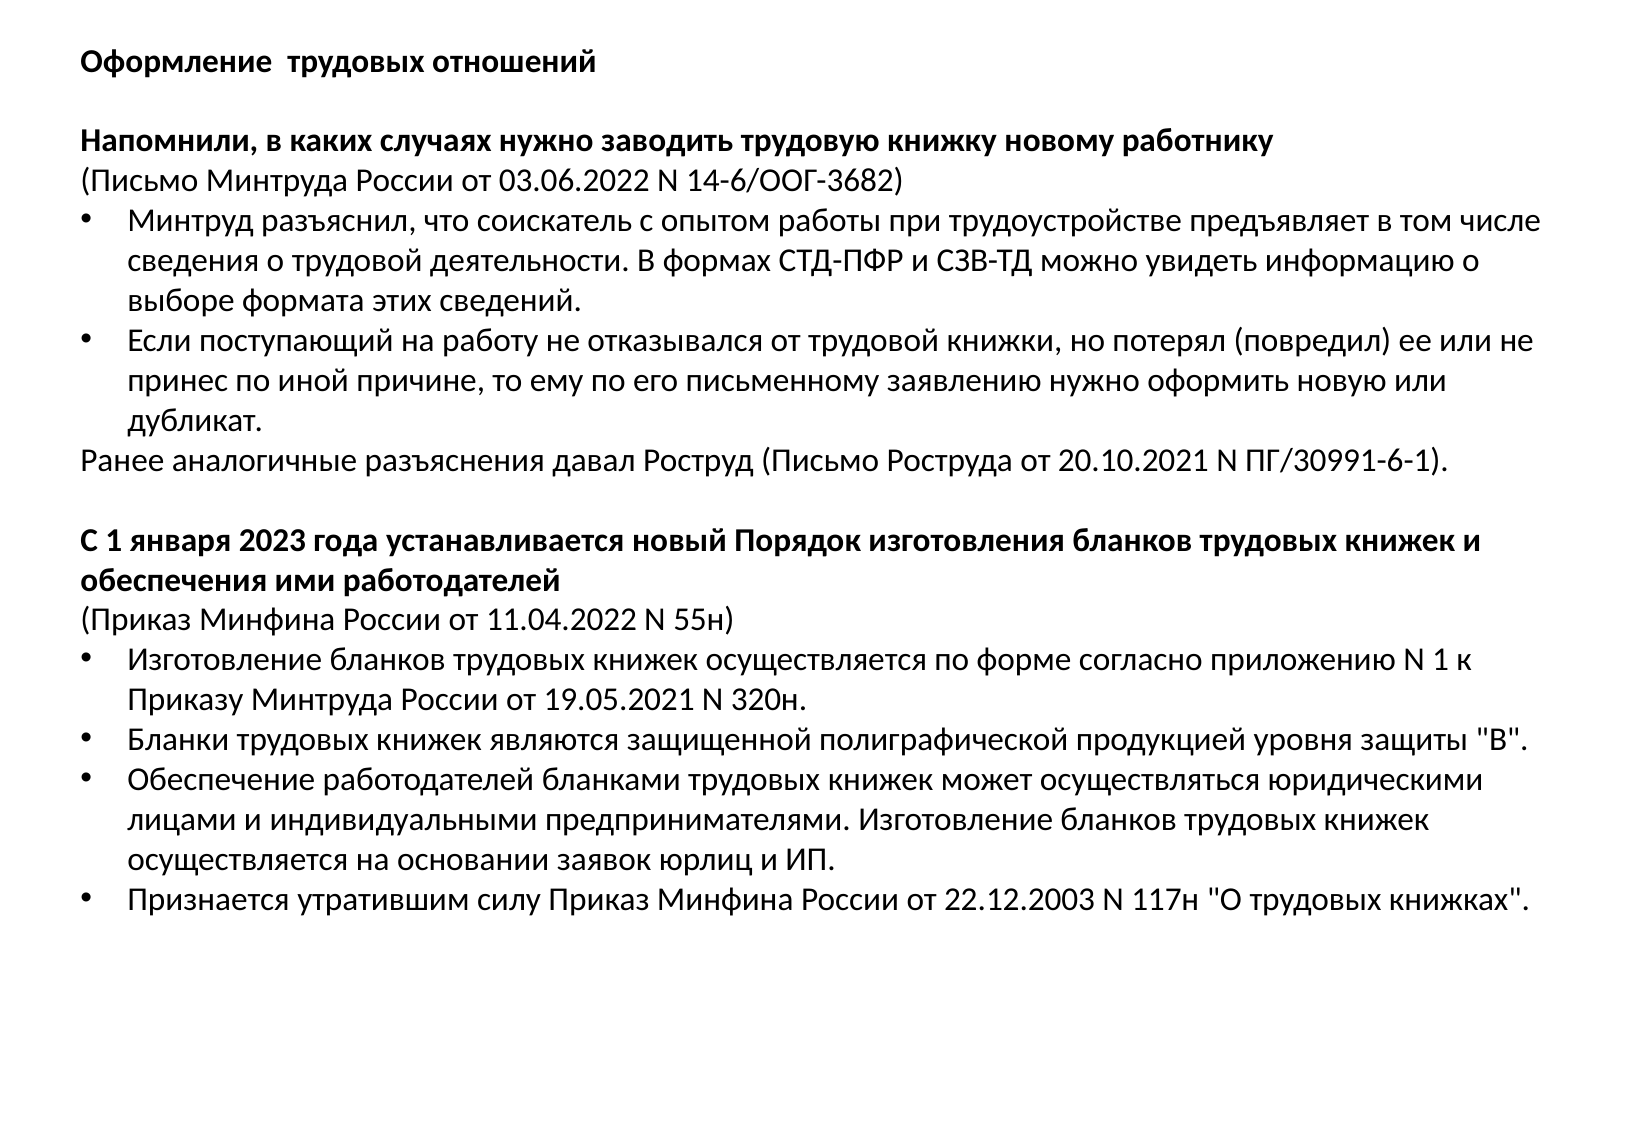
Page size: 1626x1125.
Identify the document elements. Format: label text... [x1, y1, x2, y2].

text_box Оформление трудовых отношений Напомнили, в каких случаях нужно заводить трудовую книжку новому работнику (Письмо Минтруда России от 03.06.2022 N 14-6/ООГ-3682) Минтруд разъяснил, что соискатель с опытом работы при трудоустройстве предъявляет в том числе сведения о трудовой деятельности. В формах СТД-ПФР и СЗВ-ТД можно увидеть информацию о выборе формата этих сведений. Если поступающий на работу не отказывался от трудовой книжки, но потерял (повредил) ее или не принес по иной причине, то ему по его письменному заявлению нужно оформить новую или дубликат. Ранее аналогичные разъяснения давал Роструд (Письмо Роструда от 20.10.2021 N ПГ/30991-6-1). С 1 января 2023 года устанавливается новый Порядок изготовления бланков трудовых книжек и обеспечения ими работодателей (Приказ Минфина России от 11.04.2022 N 55н) Изготовление бланков трудовых книжек осуществляется по форме согласно приложению N 1 к Приказу Минтруда России от 19.05.2021 N 320н. Бланки трудовых книжек являются защищенной полиграфической продукцией уровня защиты "В". Обеспечение работодателей бланками трудовых книжек может осуществляться юридическими лицами и индивидуальными предпринимателями. Изготовление бланков трудовых книжек осуществляется на основании заявок юрлиц и ИП. Признается утратившим силу Приказ Минфина России от 22.12.2003 N 117н "О трудовых книжках". [65, 31, 1560, 925]
